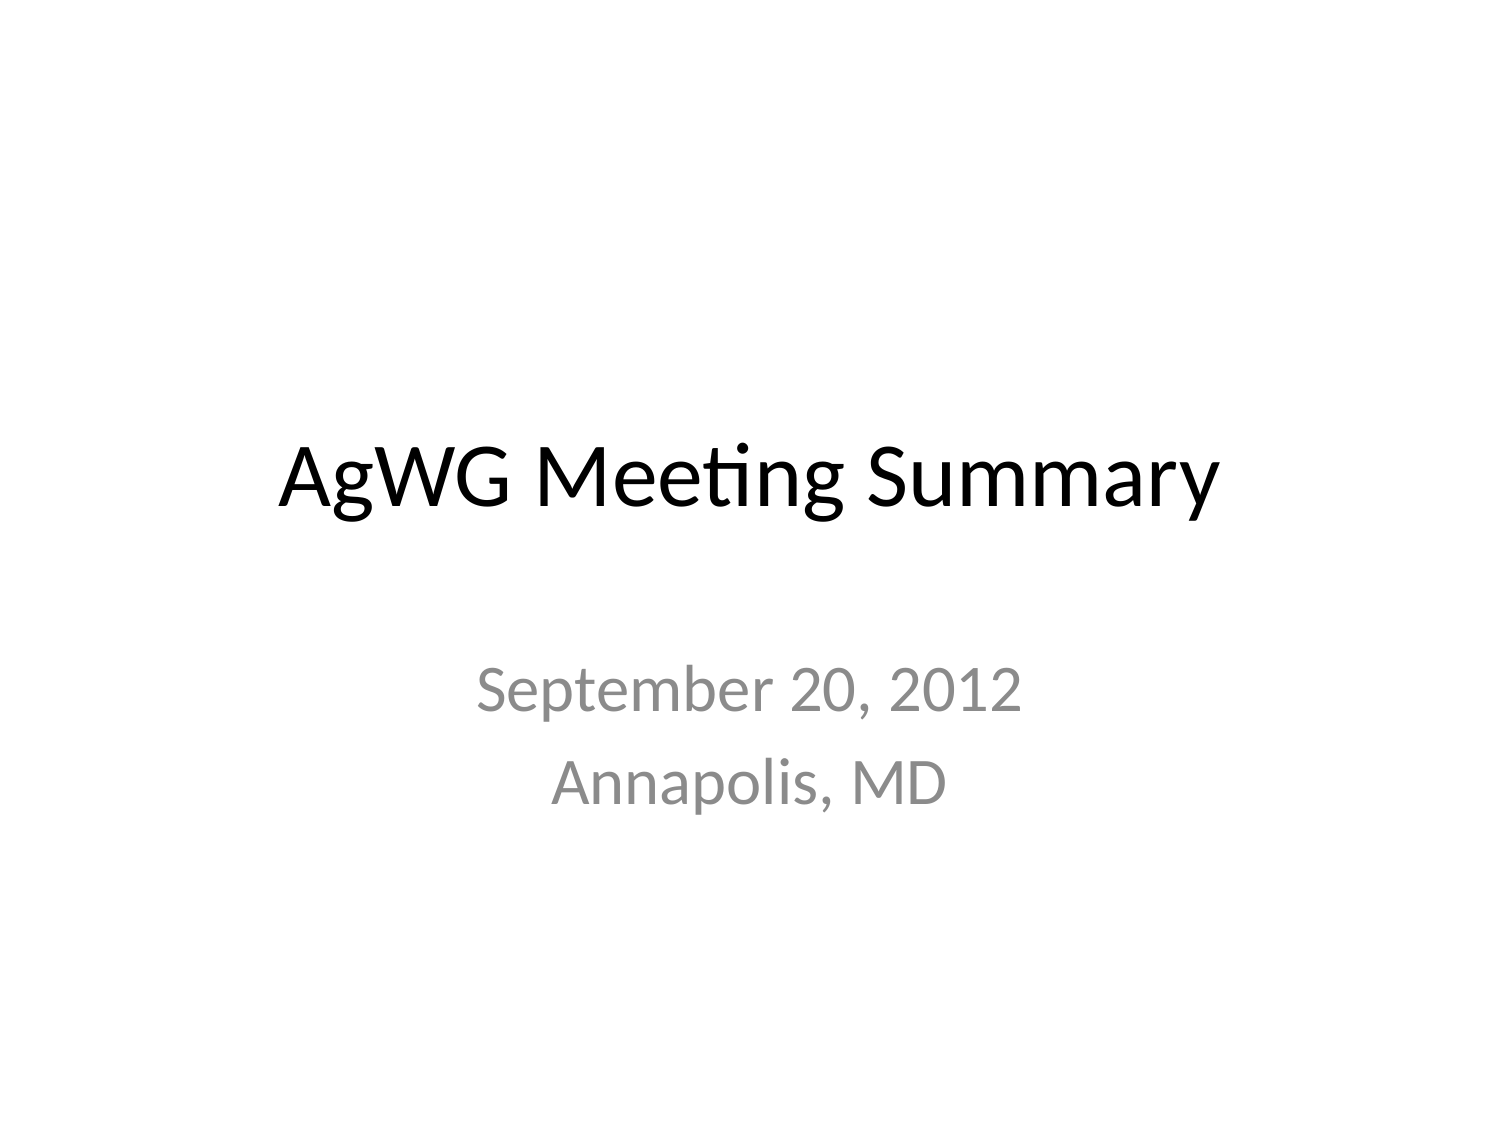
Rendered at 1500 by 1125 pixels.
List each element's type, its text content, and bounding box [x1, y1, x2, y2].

title AgWG Meeting Summary [112, 349, 1388, 591]
subtitle September 20, 2012 Annapolis, MD [225, 637, 1275, 925]
